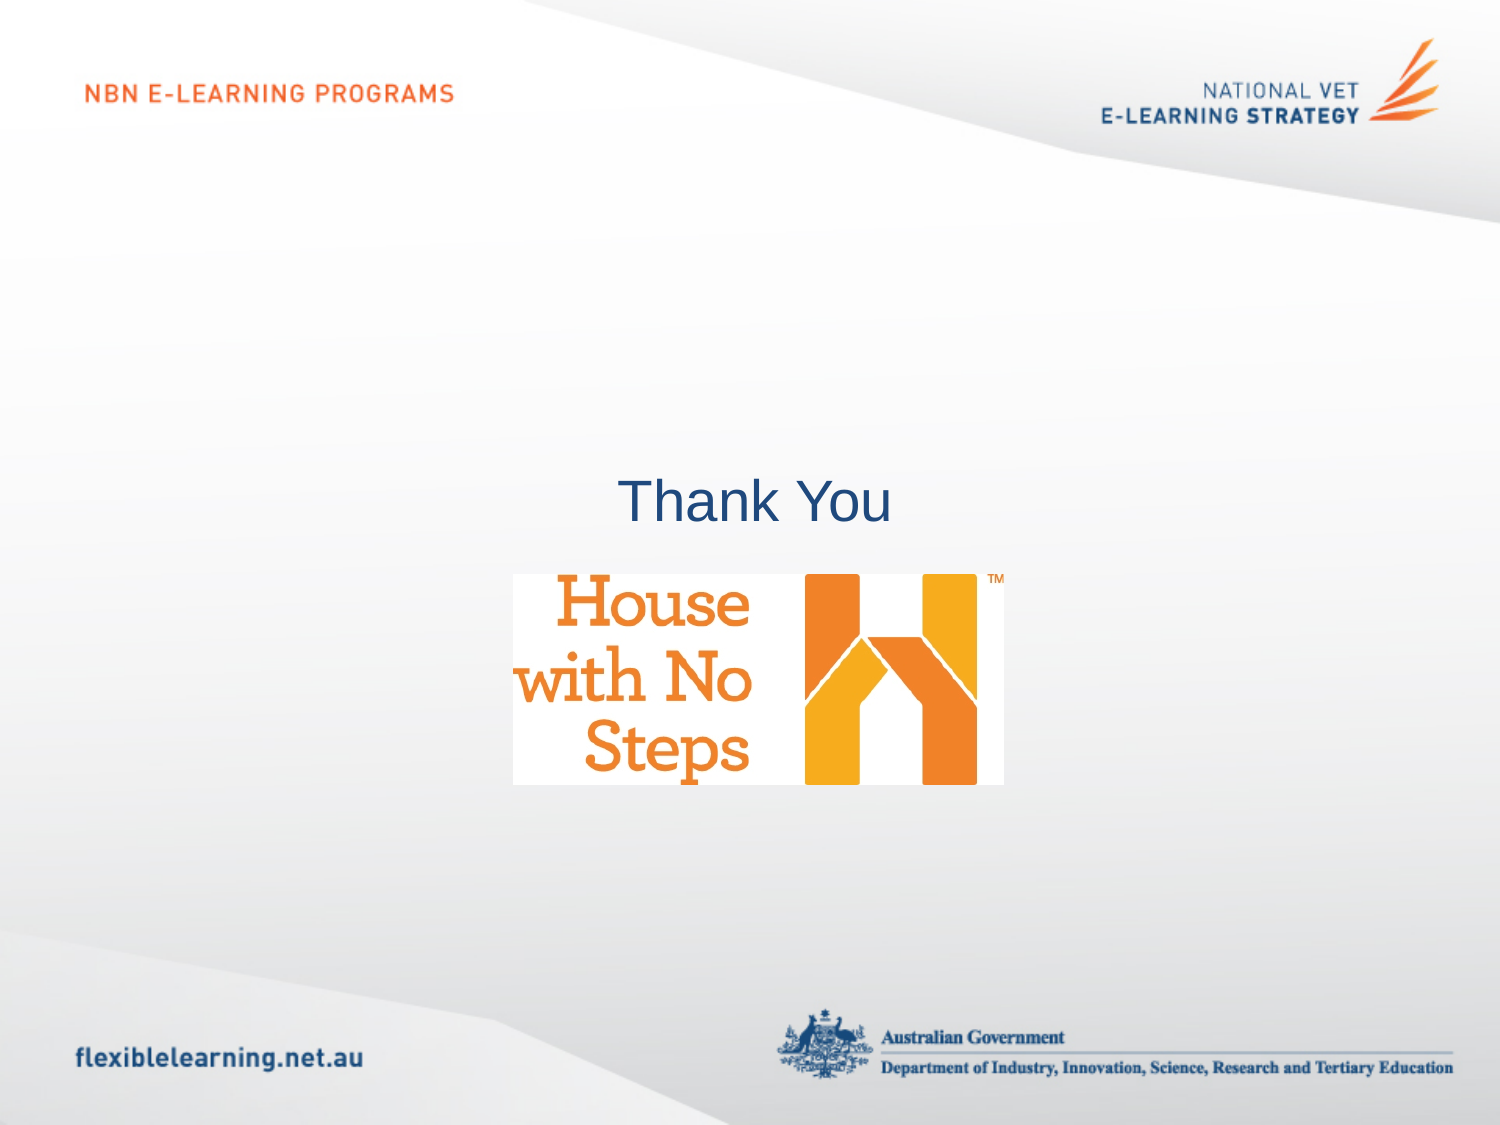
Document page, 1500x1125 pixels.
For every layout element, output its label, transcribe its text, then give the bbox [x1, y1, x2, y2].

title Thank You [64, 160, 1448, 977]
picture [0, 0, 1500, 1125]
